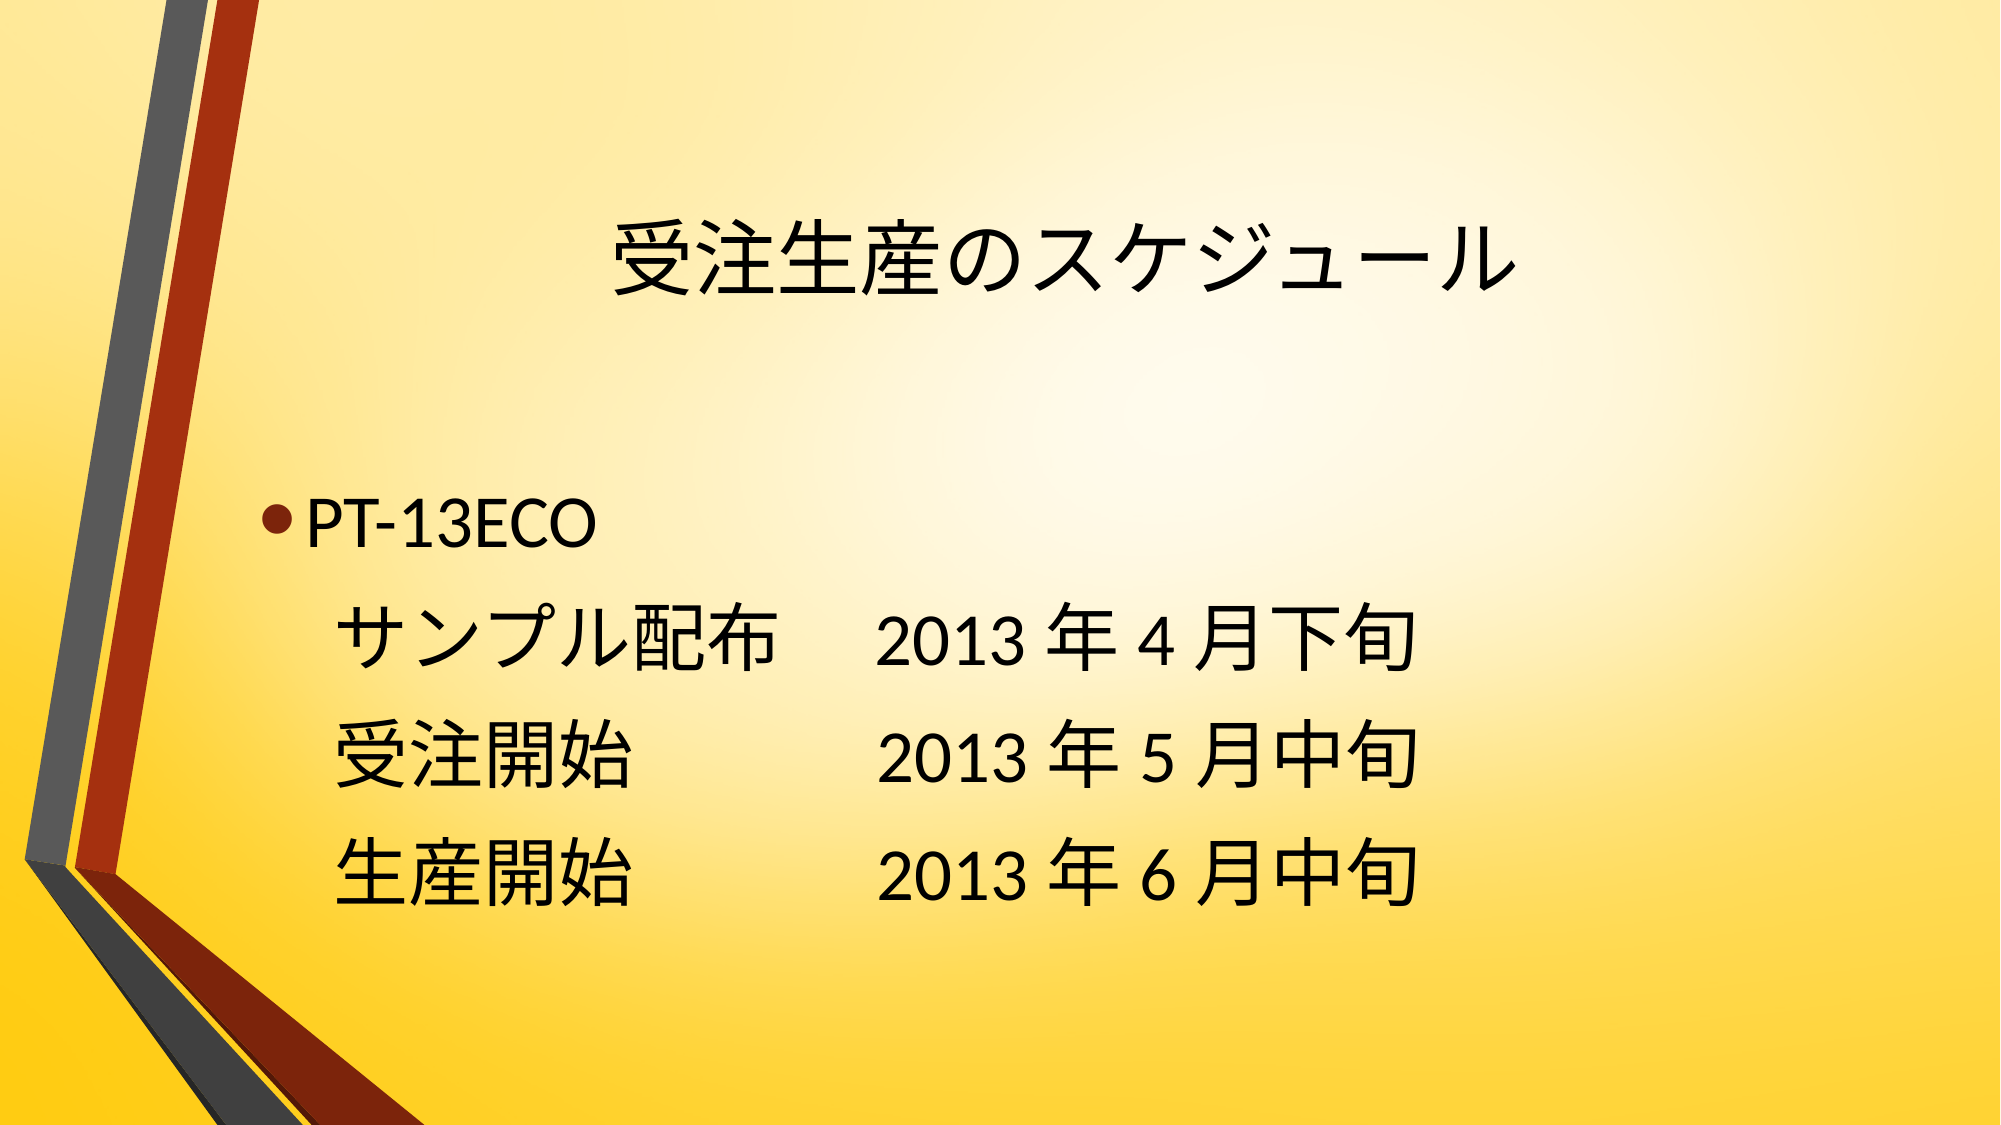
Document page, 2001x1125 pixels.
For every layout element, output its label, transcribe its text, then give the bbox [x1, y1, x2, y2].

title 受注生産のスケジュール [243, 112, 1887, 400]
list PT-13ECO サンプル配布 2013年4月下旬 受注開始 2013年5月中旬 生産開始 2013年6月中旬 [243, 437, 1887, 950]
